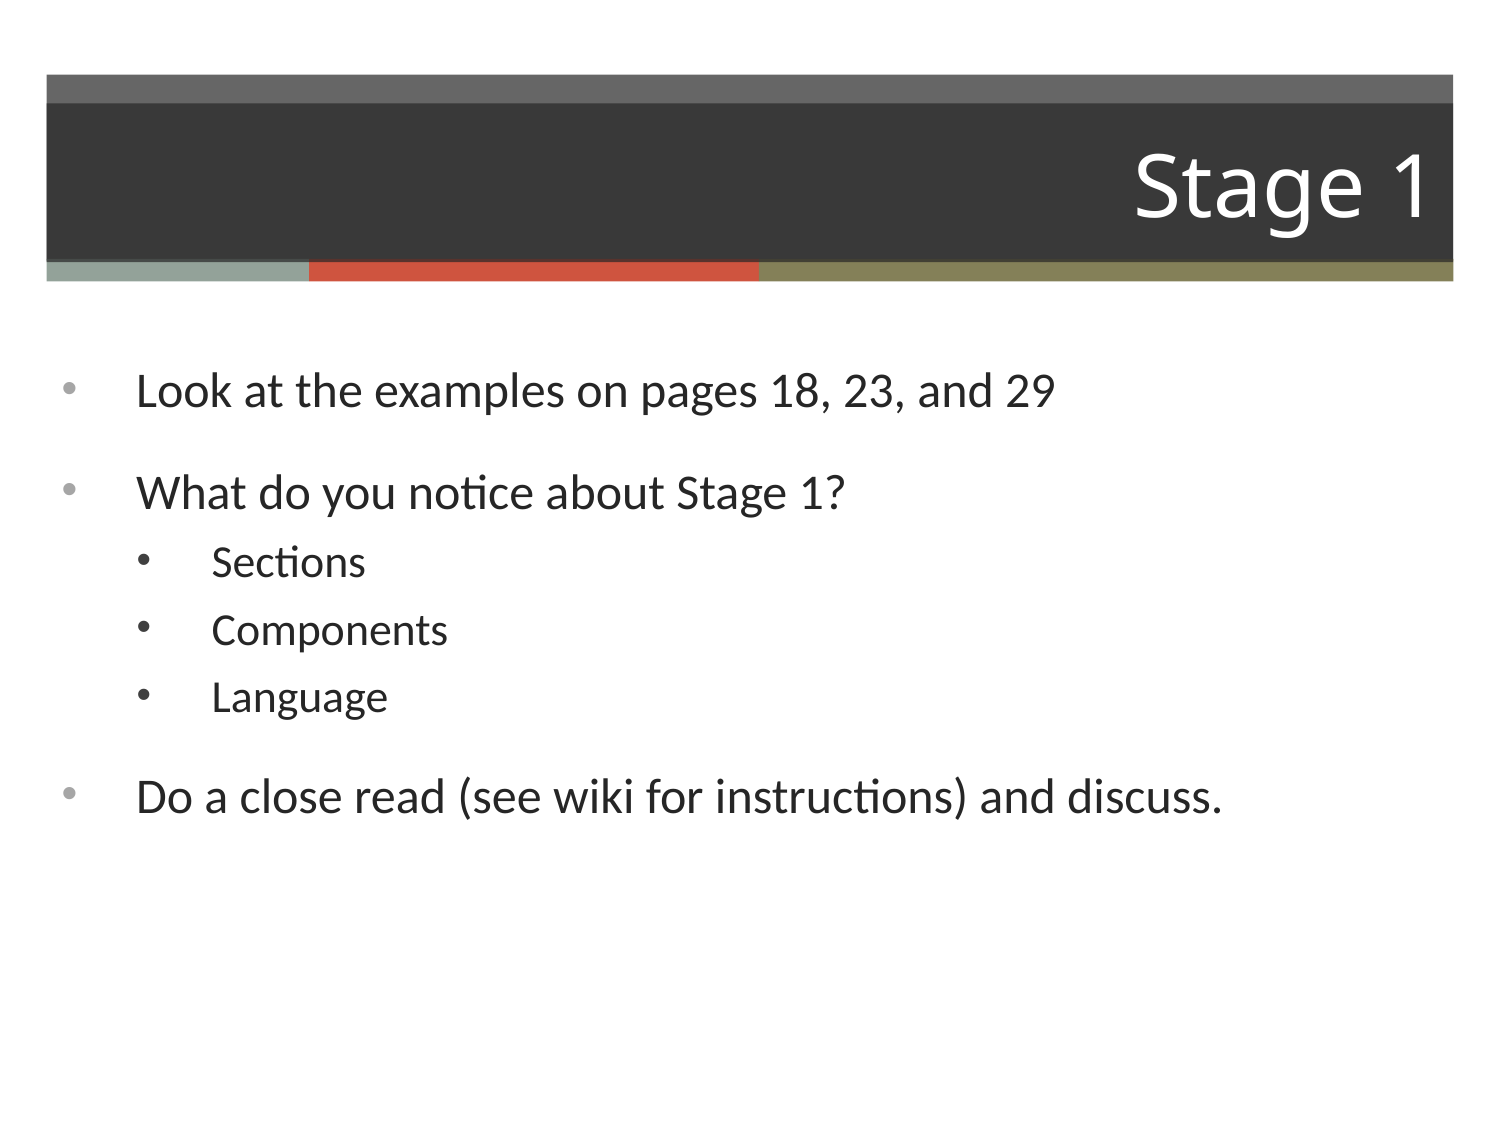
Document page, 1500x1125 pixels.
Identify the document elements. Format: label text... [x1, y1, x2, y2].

list Look at the examples on pages 18, 23, and 29 What do you notice about Stage 1? Sections Components Language Do a close read (see wiki for instructions) and discuss. [46, 350, 1454, 1005]
title Stage 1 [46, 103, 1454, 263]
